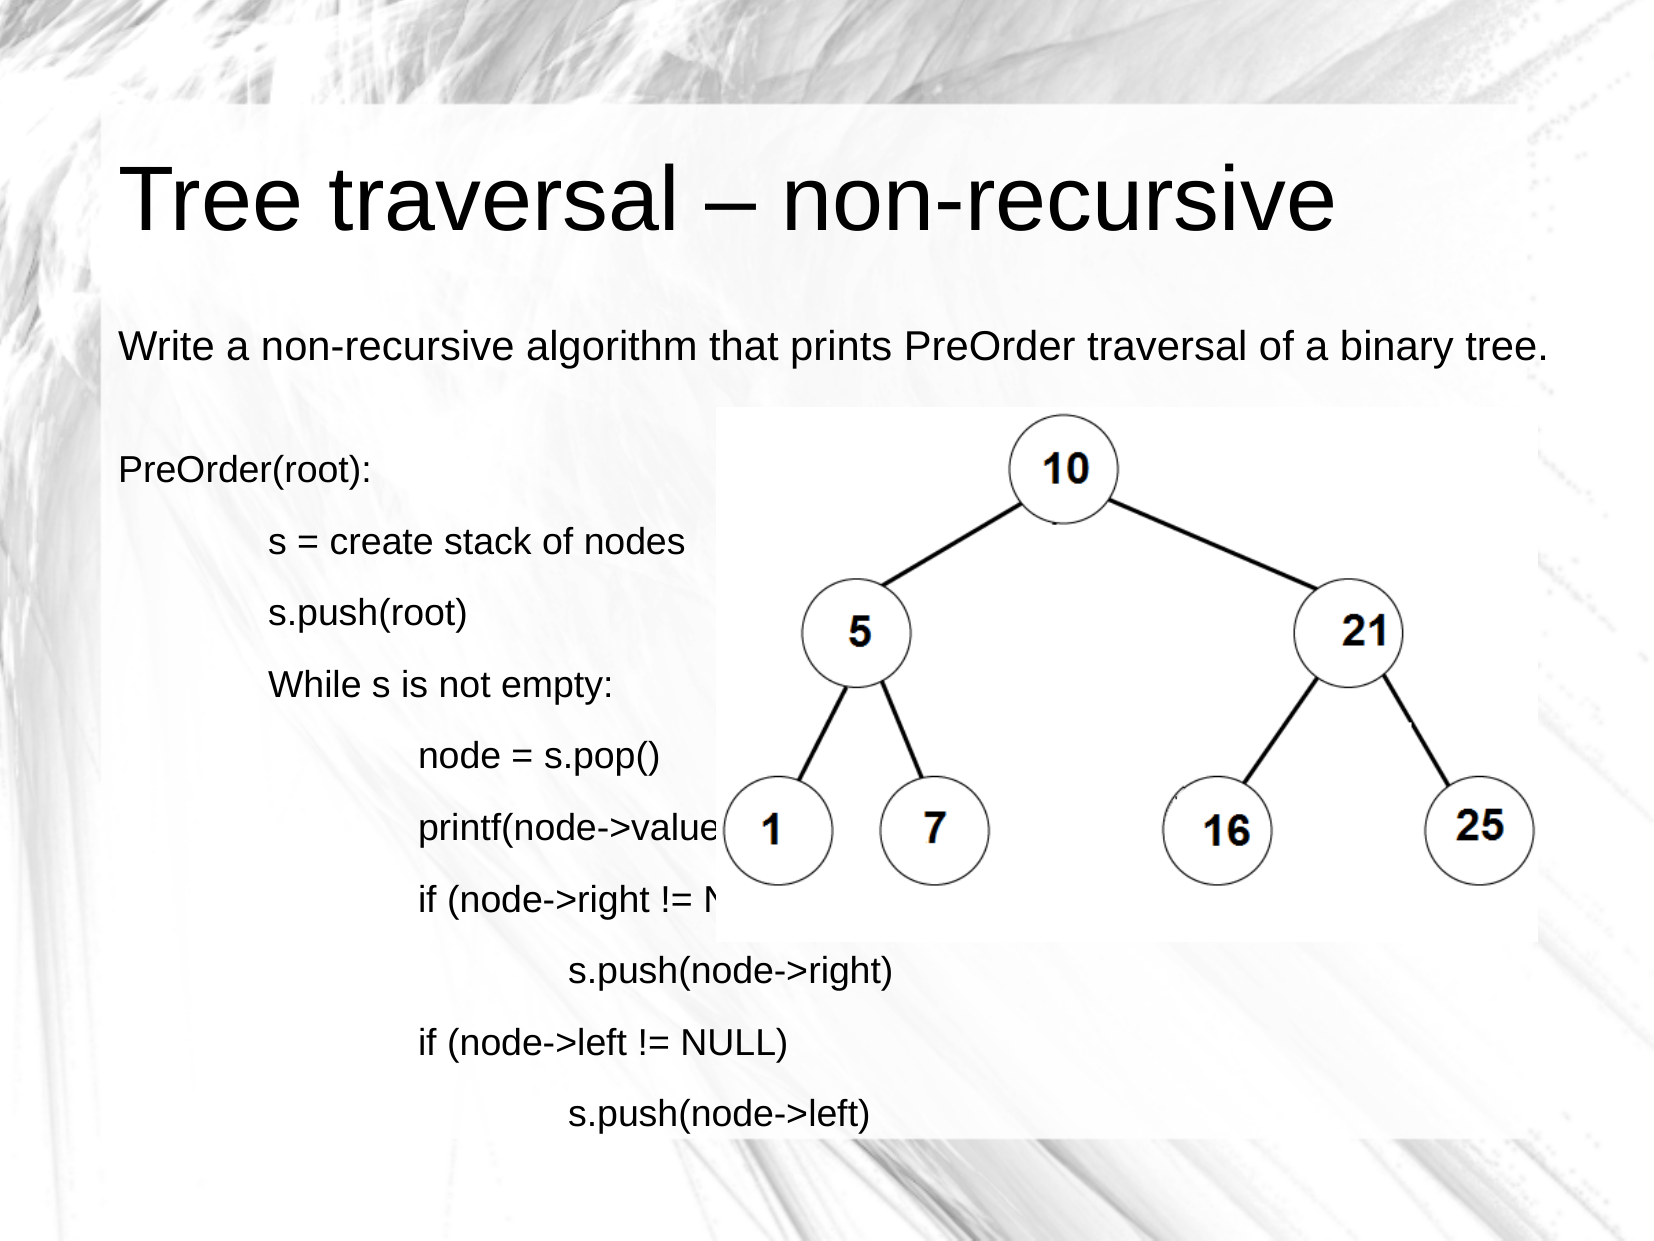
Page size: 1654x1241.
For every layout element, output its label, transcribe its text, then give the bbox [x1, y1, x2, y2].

title Tree traversal – non-recursive [118, 93, 1506, 299]
list Write a non-recursive algorithm that prints PreOrder traversal of a binary tree. PreOrder(root): s = create stack of nodes s.push(root) While s is not empty: node = s.pop() printf(node->value) if (node->right != NULL) s.push(node->right) if (node->left != NULL) s.push(node->left) [118, 319, 1571, 1109]
picture [0, 0, 1654, 1241]
